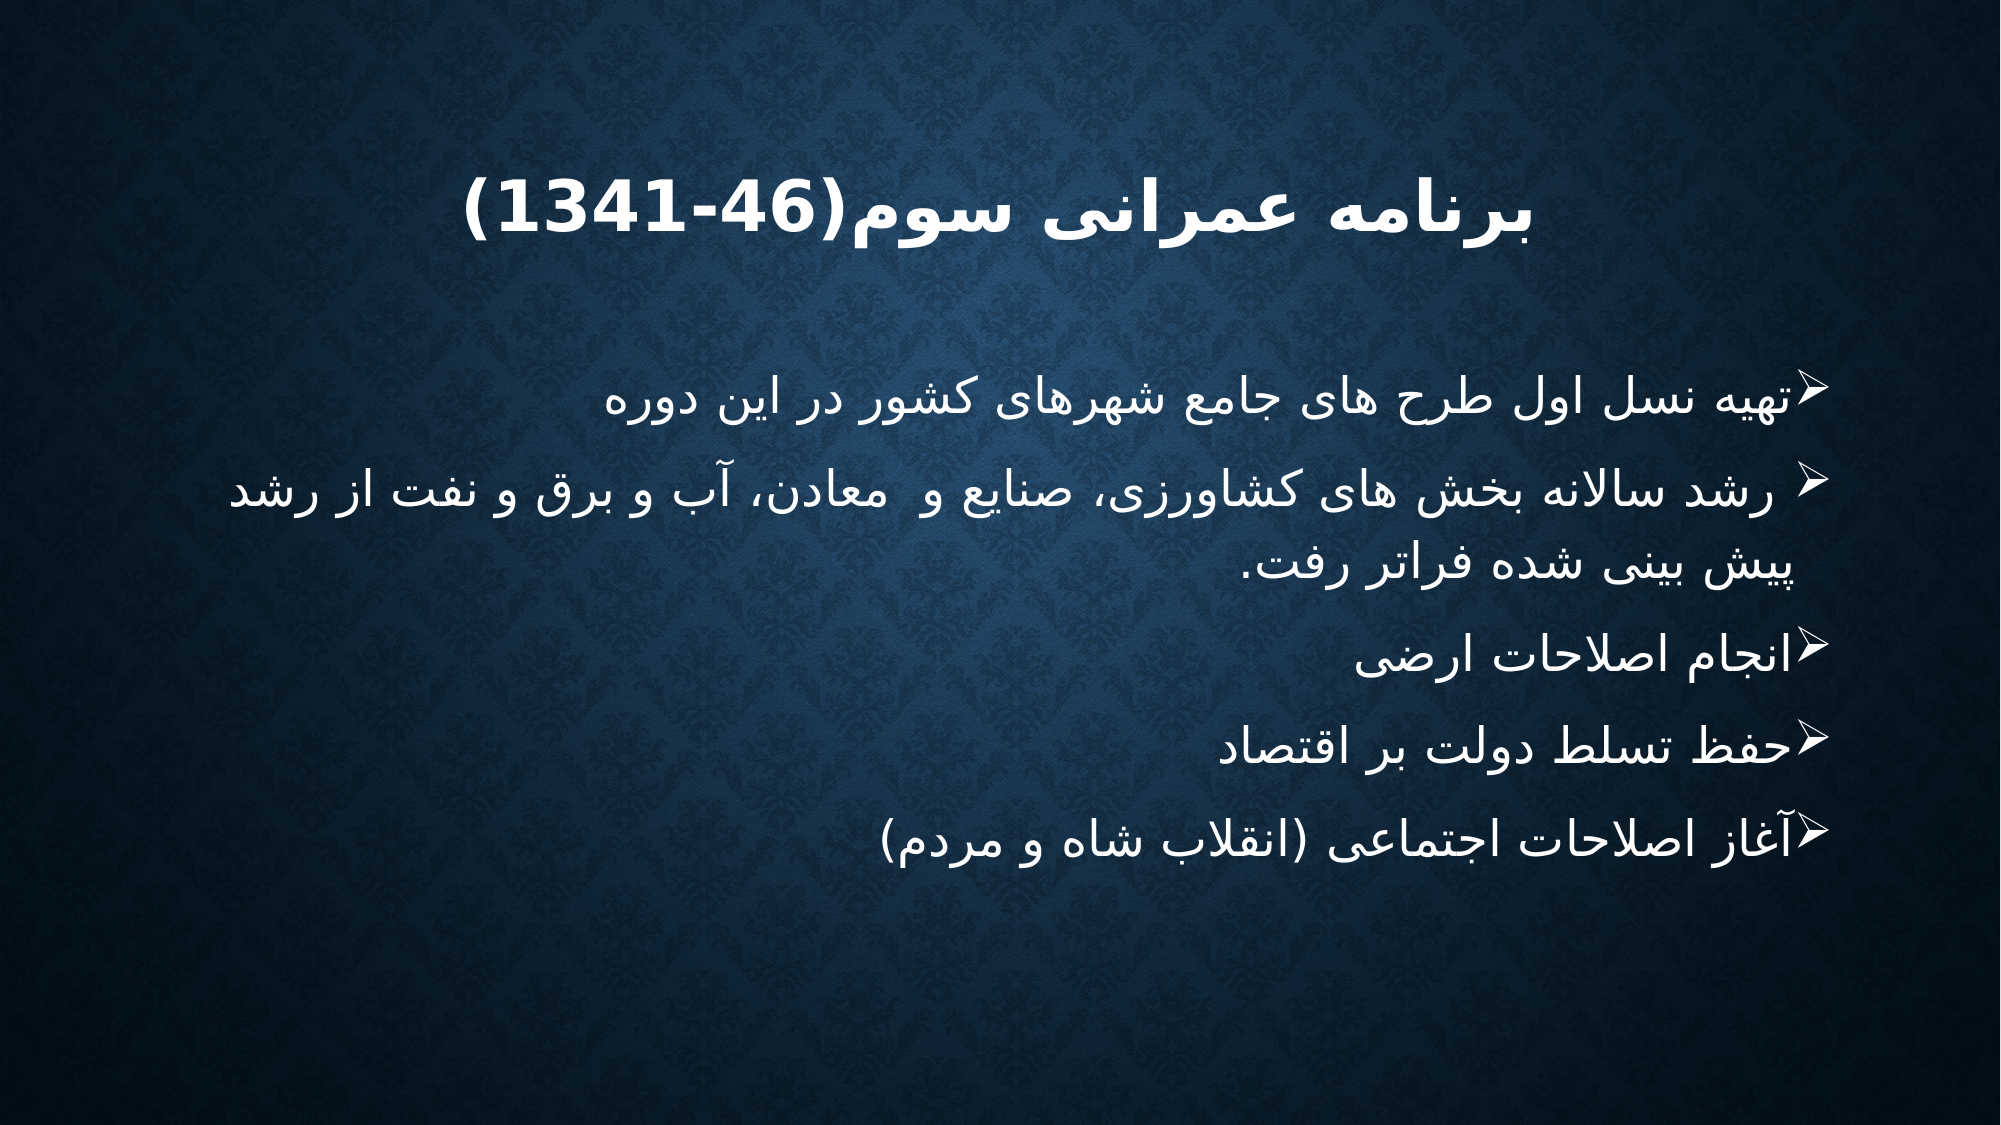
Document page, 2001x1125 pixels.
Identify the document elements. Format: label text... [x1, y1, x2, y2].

list تهیه نسل اول طرح های جامع شهرهای کشور در این دوره رشد سالانه بخش های کشاورزی، صنایع و معادن، آب و برق و نفت از رشد پیش بینی شده فراتر رفت. انجام اصلاحات ارضی حفظ تسلط دولت بر اقتصاد آغاز اصلاحات اجتماعی (انقلاب شاه و مردم) [149, 343, 1849, 950]
title برنامه عمرانی سوم(46-1341) [149, 99, 1849, 318]
